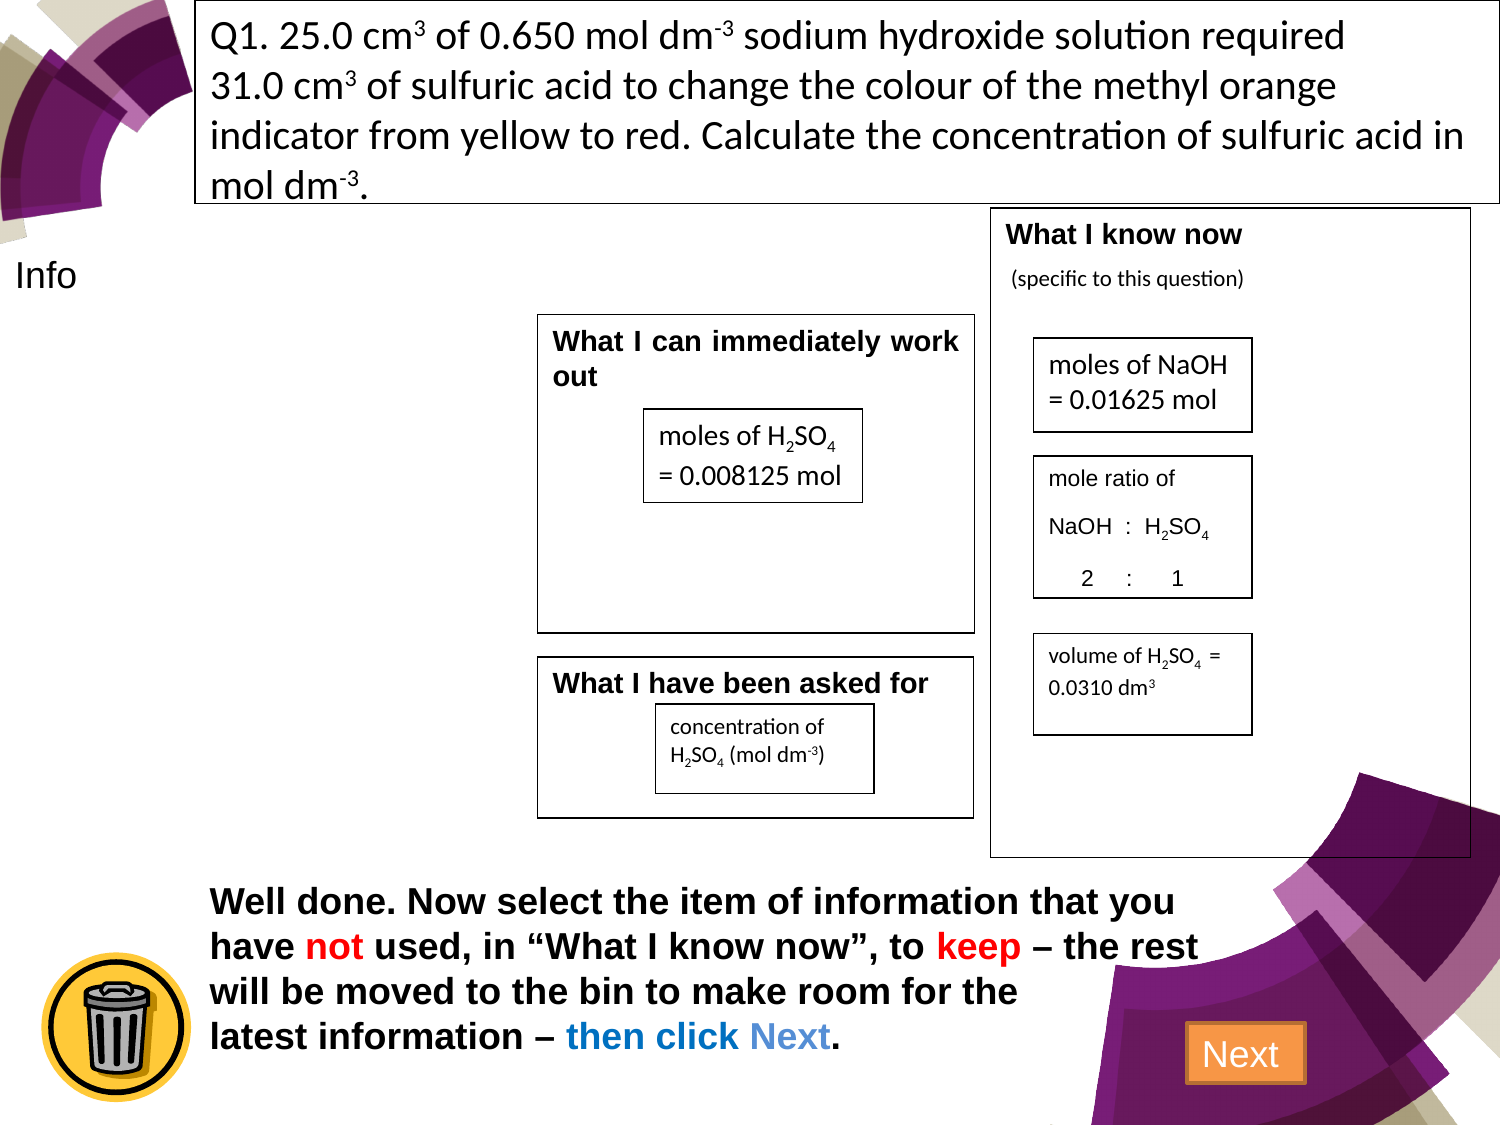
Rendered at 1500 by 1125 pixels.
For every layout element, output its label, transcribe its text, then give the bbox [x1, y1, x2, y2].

text_box Next [1185, 1021, 1307, 1085]
picture [41, 952, 192, 1103]
text_box What I can immediately work out [537, 314, 975, 634]
text_box Well done. Now select the item of information that you have not used, in “What I know now”, to keep – the rest will be moved to the bin to make room for the latest information – then click Next. [194, 869, 1235, 1110]
text_box mole ratio of NaOH : H2SO4 2 : 1 [1033, 456, 1253, 598]
text_box Info [0, 243, 520, 304]
picture [0, 0, 219, 243]
text_box moles of NaOH = 0.01625 mol [1033, 338, 1253, 432]
picture [1009, 716, 1500, 1125]
text_box concentration of H2SO4 (mol dm-3) [655, 704, 875, 794]
text_box moles of H2SO4 = 0.008125 mol [643, 408, 863, 503]
text_box Q1. 25.0 cm3 of 0.650 mol dm-3 sodium hydroxide solution required 31.0 cm3 of sulfuric acid to change the colour of the methyl orange indicator from yellow to red. Calculate the concentration of sulfuric acid in mol dm-3.. [194, 0, 1500, 204]
text_box What I have been asked for [537, 656, 974, 819]
text_box What I know now (specific to this question) [990, 208, 1471, 858]
text_box volume of H2SO4 = 0.0310 dm3 [1033, 633, 1253, 735]
